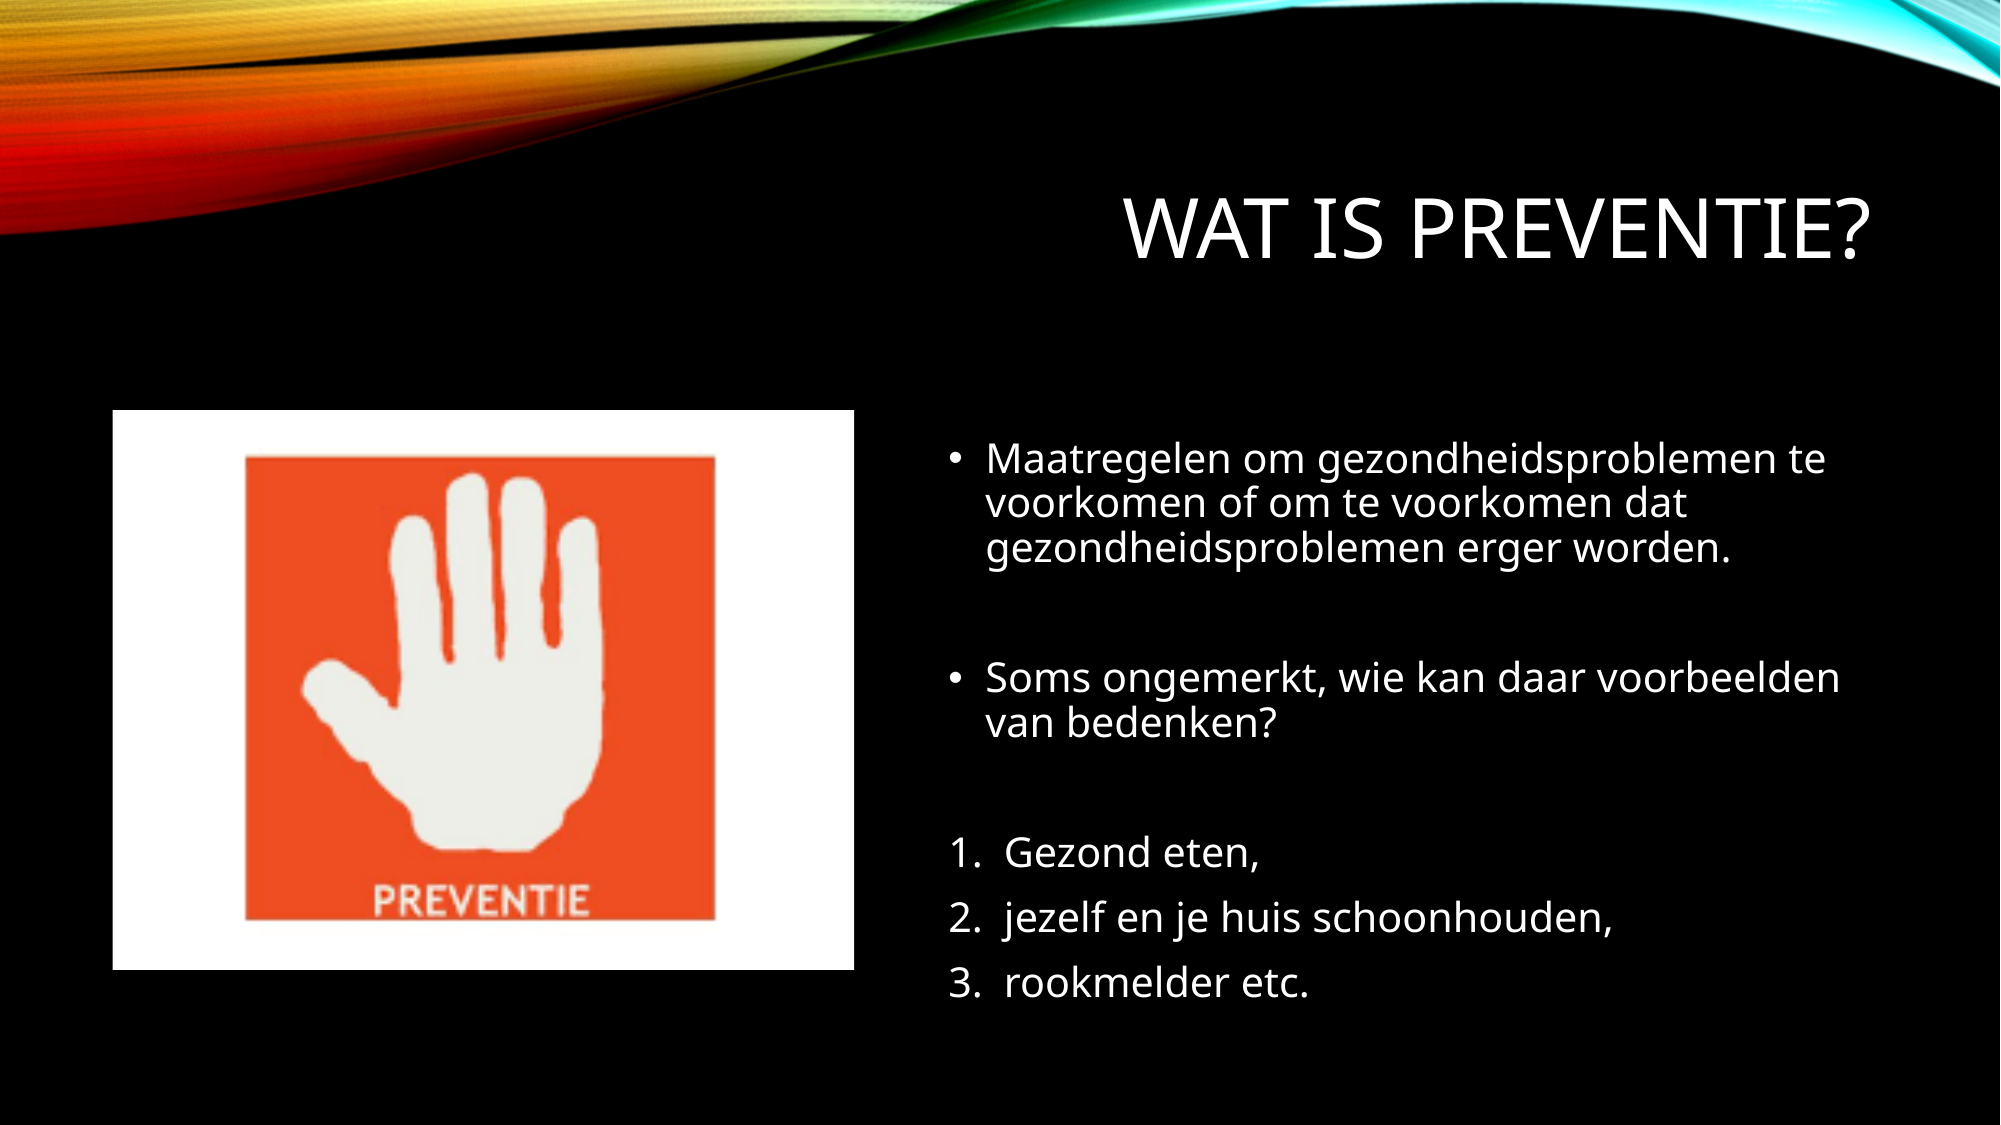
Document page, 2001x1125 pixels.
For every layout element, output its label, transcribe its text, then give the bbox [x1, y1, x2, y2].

picture [0, 0, 2000, 237]
list Maatregelen om gezondheidsproblemen te voorkomen of om te voorkomen dat gezondheidsproblemen erger worden. Soms ongemerkt, wie kan daar voorbeelden van bedenken? Gezond eten, jezelf en je huis schoonhouden, rookmelder etc. [933, 360, 1888, 1021]
picture [112, 410, 855, 971]
title Wat is preventie? [474, 125, 1888, 338]
